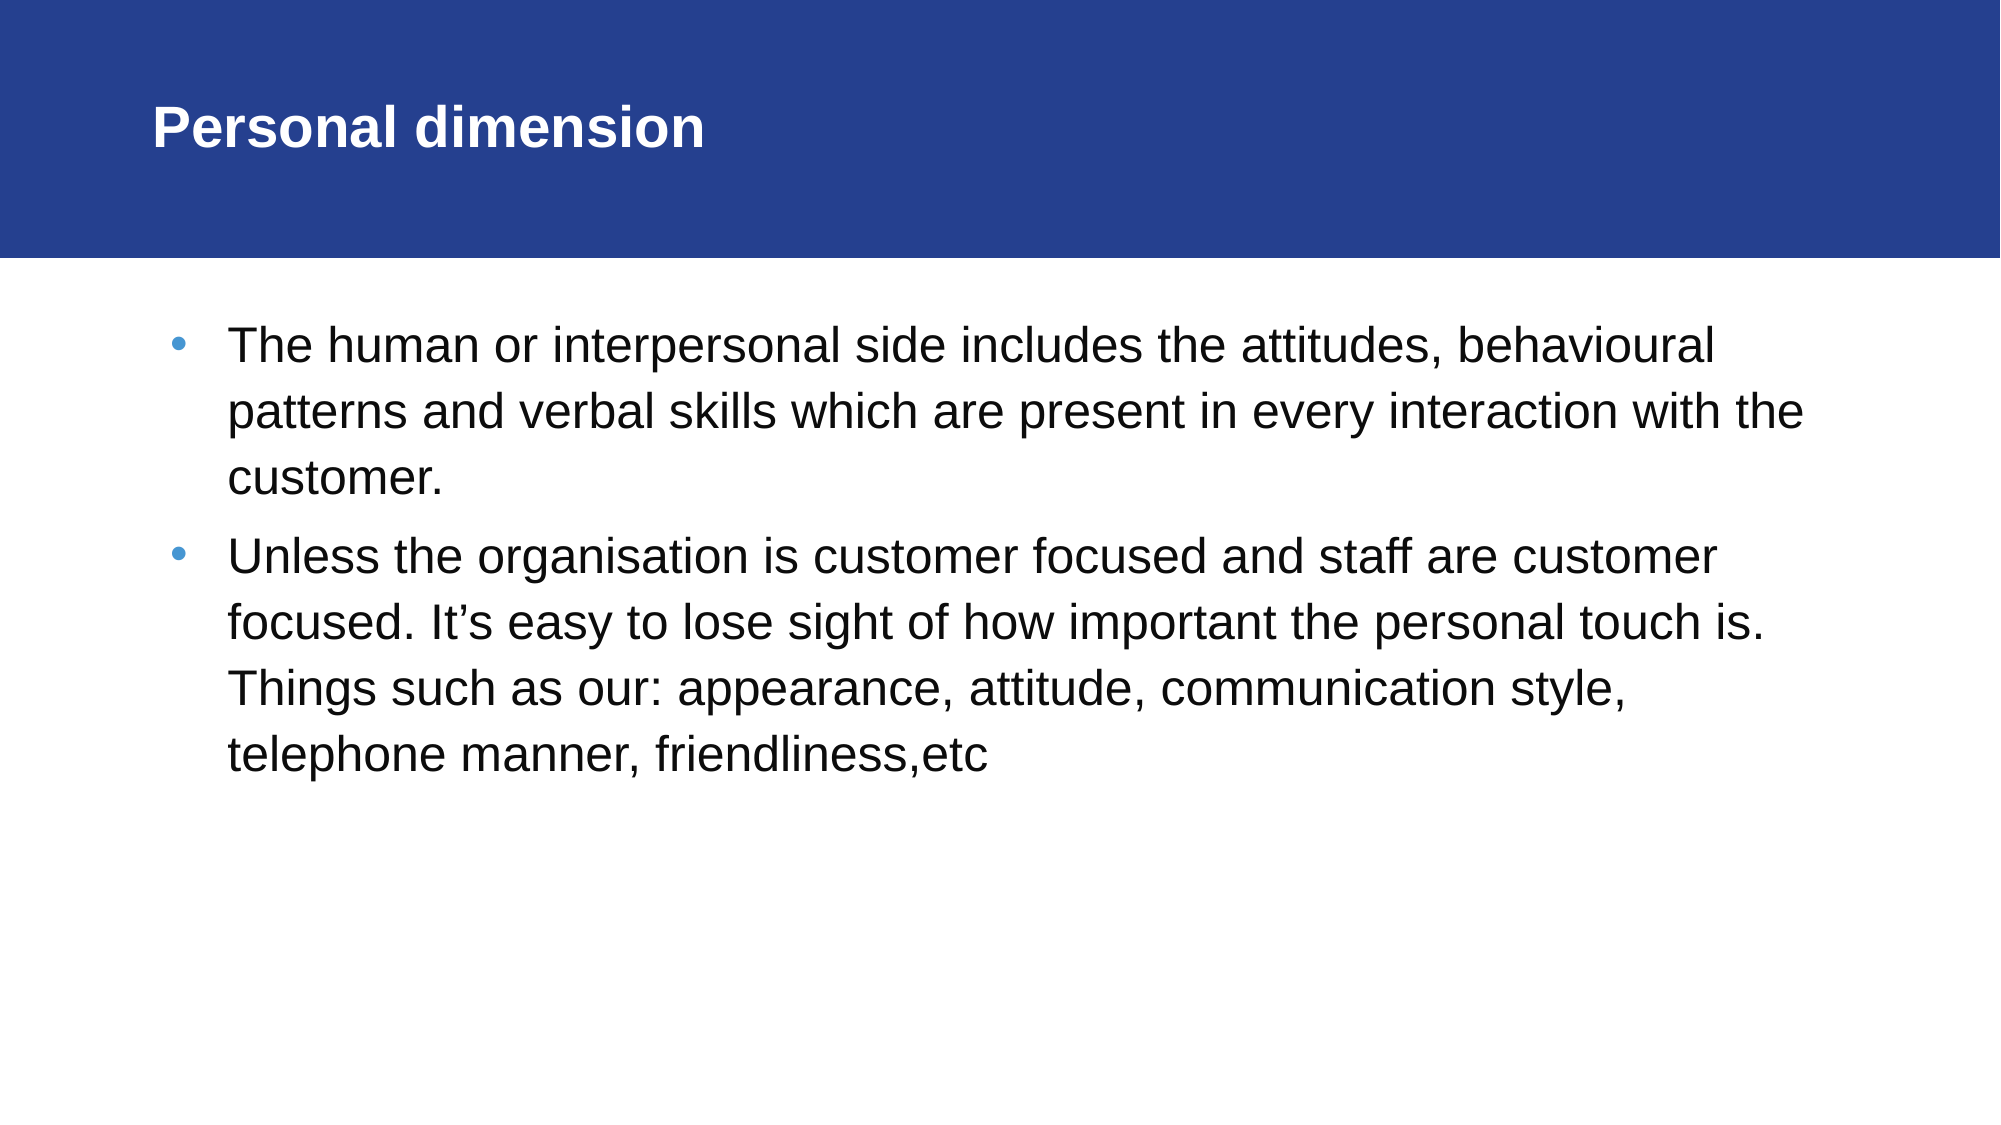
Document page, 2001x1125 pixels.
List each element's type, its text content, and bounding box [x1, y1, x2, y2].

list The human or interpersonal side includes the attitudes, behavioural patterns and verbal skills which are present in every interaction with the customer. Unless the organisation is customer focused and staff are customer focused. It’s easy to lose sight of how important the personal touch is. Things such as our: appearance, attitude, communication style, telephone manner, friendliness,etc [137, 299, 1863, 1025]
title Personal dimension [137, 20, 1863, 238]
